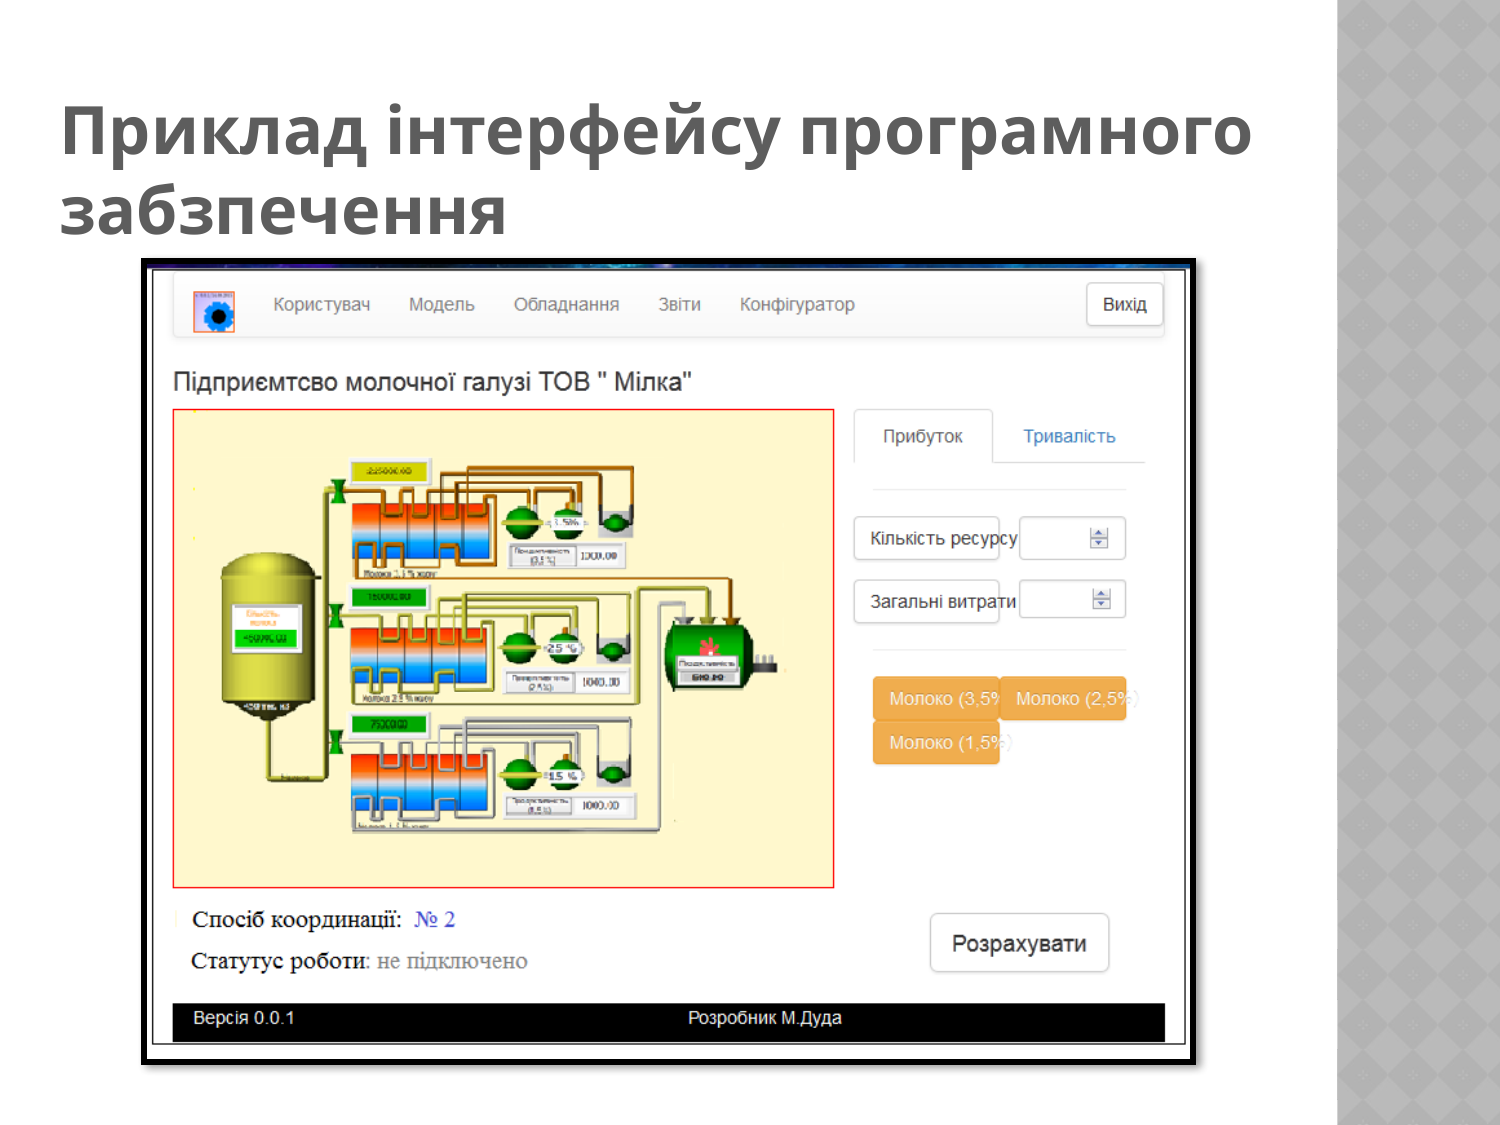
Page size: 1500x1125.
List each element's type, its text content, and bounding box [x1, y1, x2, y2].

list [146, 263, 1191, 1060]
text_box Приклад інтерфейсу програмного забзпечення [29, 0, 1372, 256]
